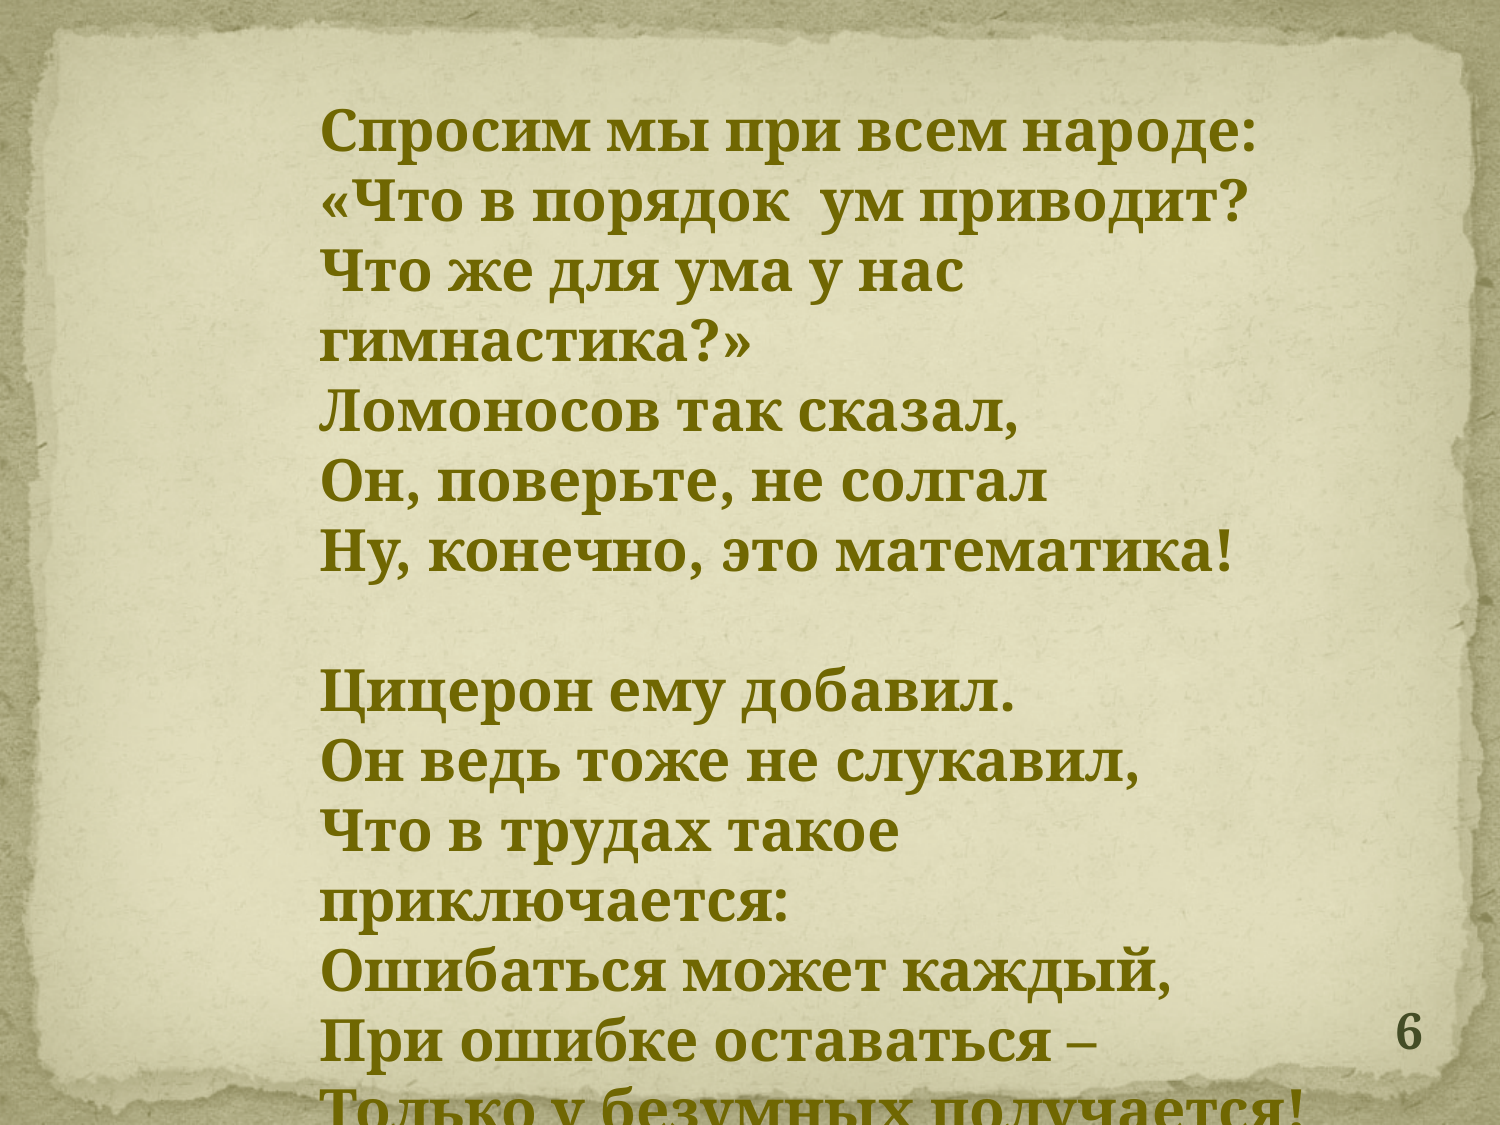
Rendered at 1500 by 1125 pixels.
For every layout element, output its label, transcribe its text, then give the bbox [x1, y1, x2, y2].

text_box Спросим мы при всем народе: «Что в порядок ум приводит? Что же для ума у нас гимнастика?» Ломоносов так сказал, Он, поверьте, не солгал Ну, конечно, это математика! Цицерон ему добавил. Он ведь тоже не слукавил, Что в трудах такое приключается: Ошибаться может каждый, При ошибке оставаться – Только у безумных получается! [304, 85, 1353, 1125]
slide_number 6 [1359, 996, 1460, 1072]
